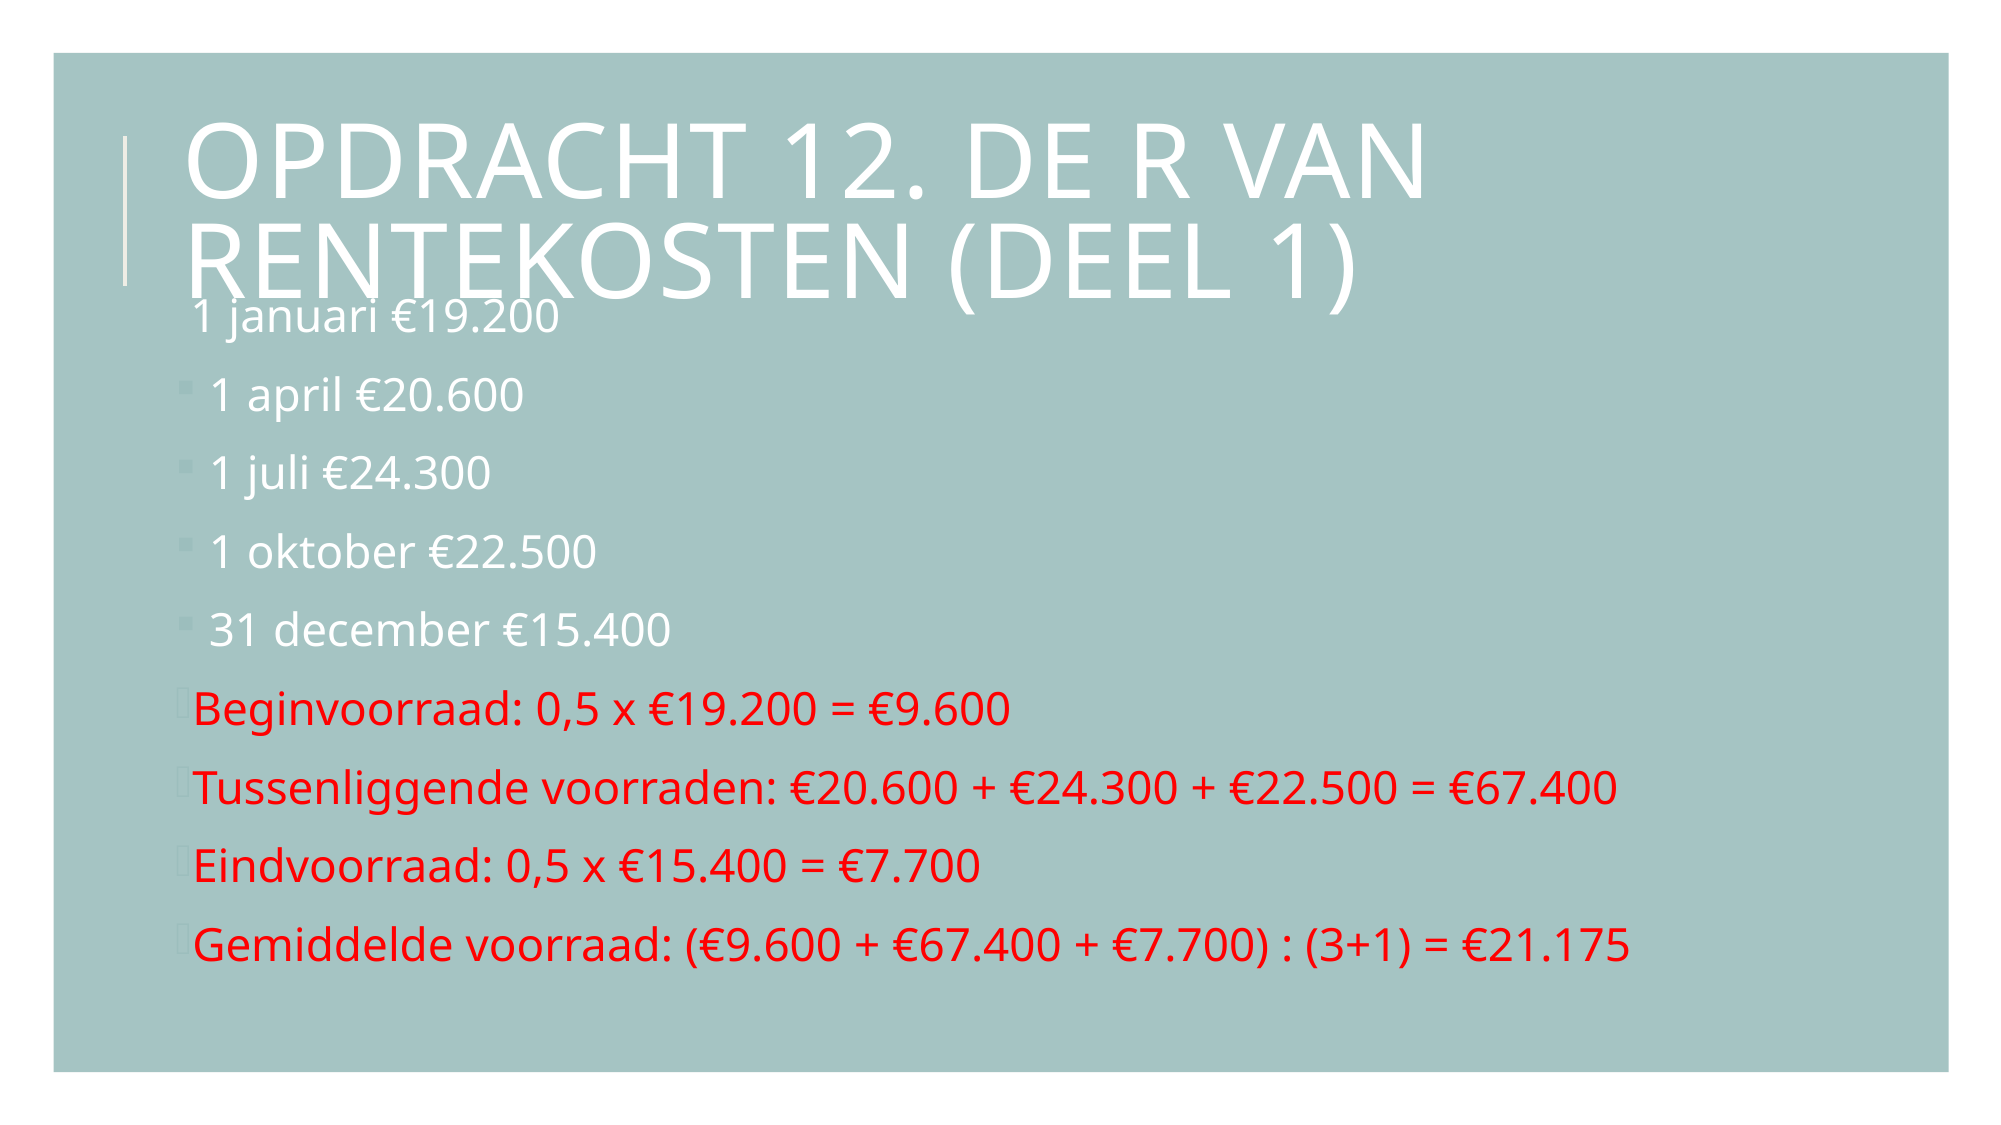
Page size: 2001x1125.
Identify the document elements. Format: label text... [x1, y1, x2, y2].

list 1 januari €19.200 1 april €20.600 1 juli €24.300 1 oktober €22.500 31 december €15.400 Beginvoorraad: 0,5 x €19.200 = €9.600 Tussenliggende voorraden: €20.600 + €24.300 + €22.500 = €67.400 Eindvoorraad: 0,5 x €15.400 = €7.700 Gemiddelde voorraad: (€9.600 + €67.400 + €7.700) : (3+1) = €21.175 [168, 285, 1863, 1009]
text_box [0, 0, 2000, 1125]
text_box [52, 51, 1950, 1074]
title Opdracht 12. De R van Rentekosten (deel 1) [168, 96, 1863, 285]
